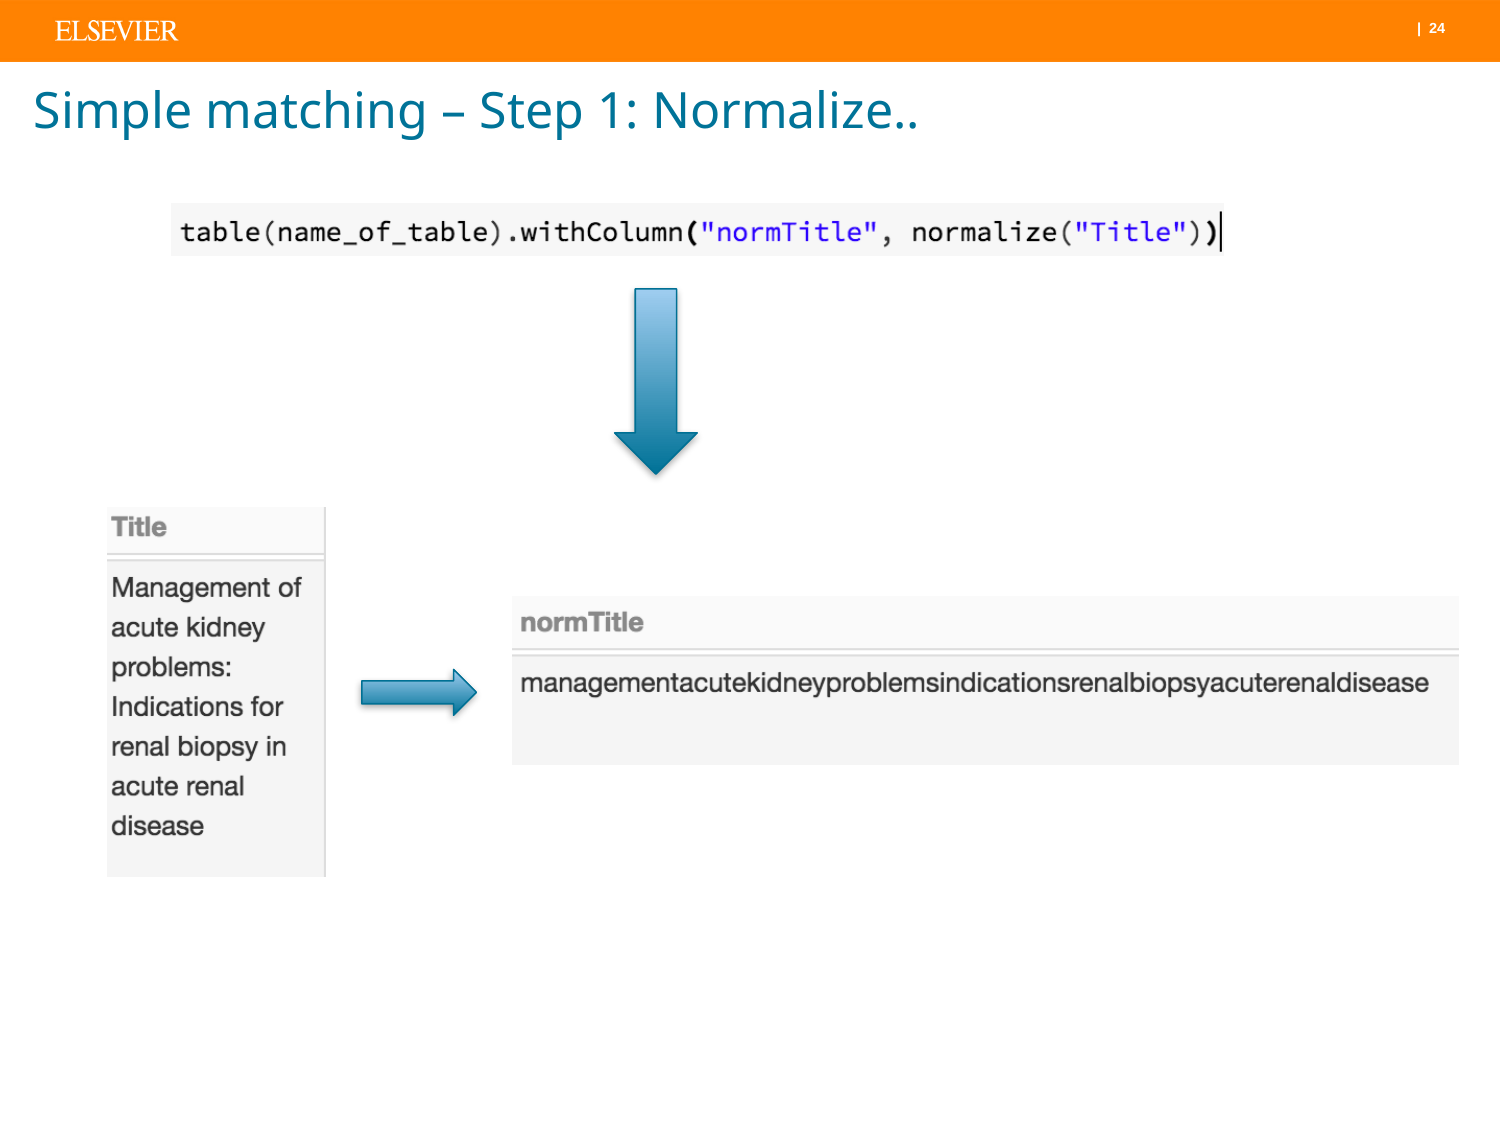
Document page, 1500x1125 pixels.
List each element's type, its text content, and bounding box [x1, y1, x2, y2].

picture [170, 202, 1224, 256]
title Simple matching – Step 1: Normalize.. [19, 73, 1376, 143]
picture [512, 595, 1459, 766]
text_box [361, 668, 477, 716]
picture [0, 0, 1500, 62]
text_box [613, 288, 698, 475]
picture [106, 507, 327, 877]
